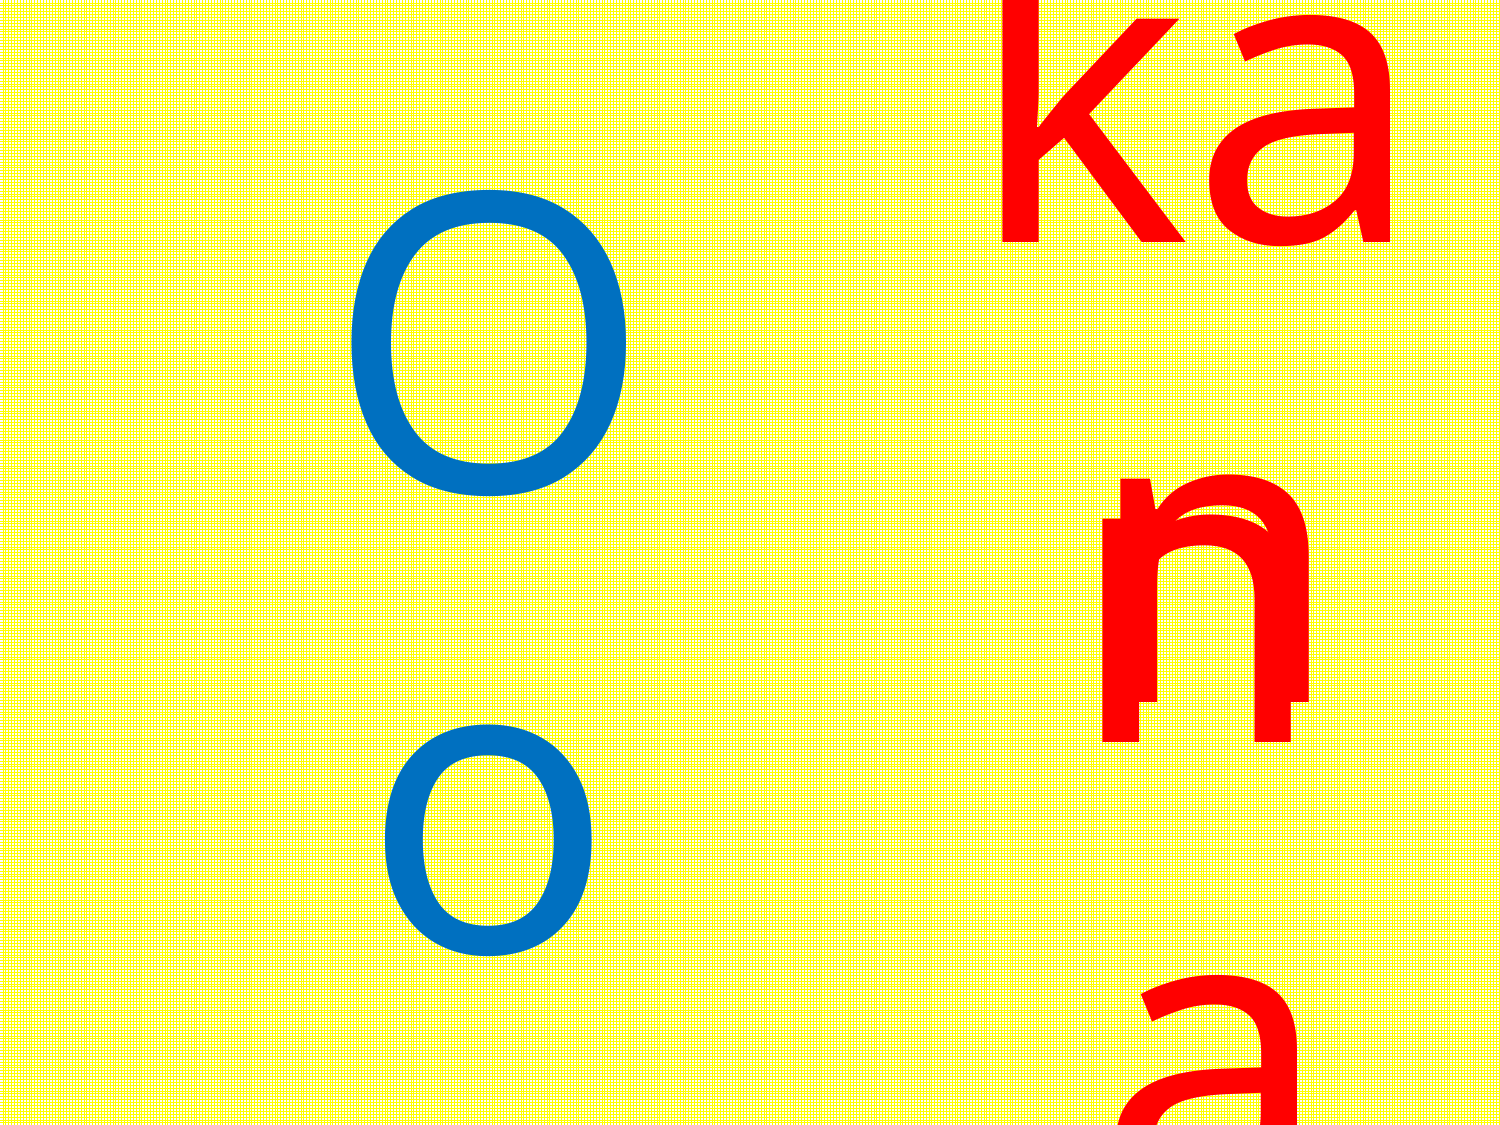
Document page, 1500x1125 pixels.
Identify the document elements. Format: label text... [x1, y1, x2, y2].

text_box o [246, 692, 732, 880]
title O [246, 231, 732, 420]
text_box na [964, 692, 1465, 880]
text_box kan [927, 231, 1465, 420]
